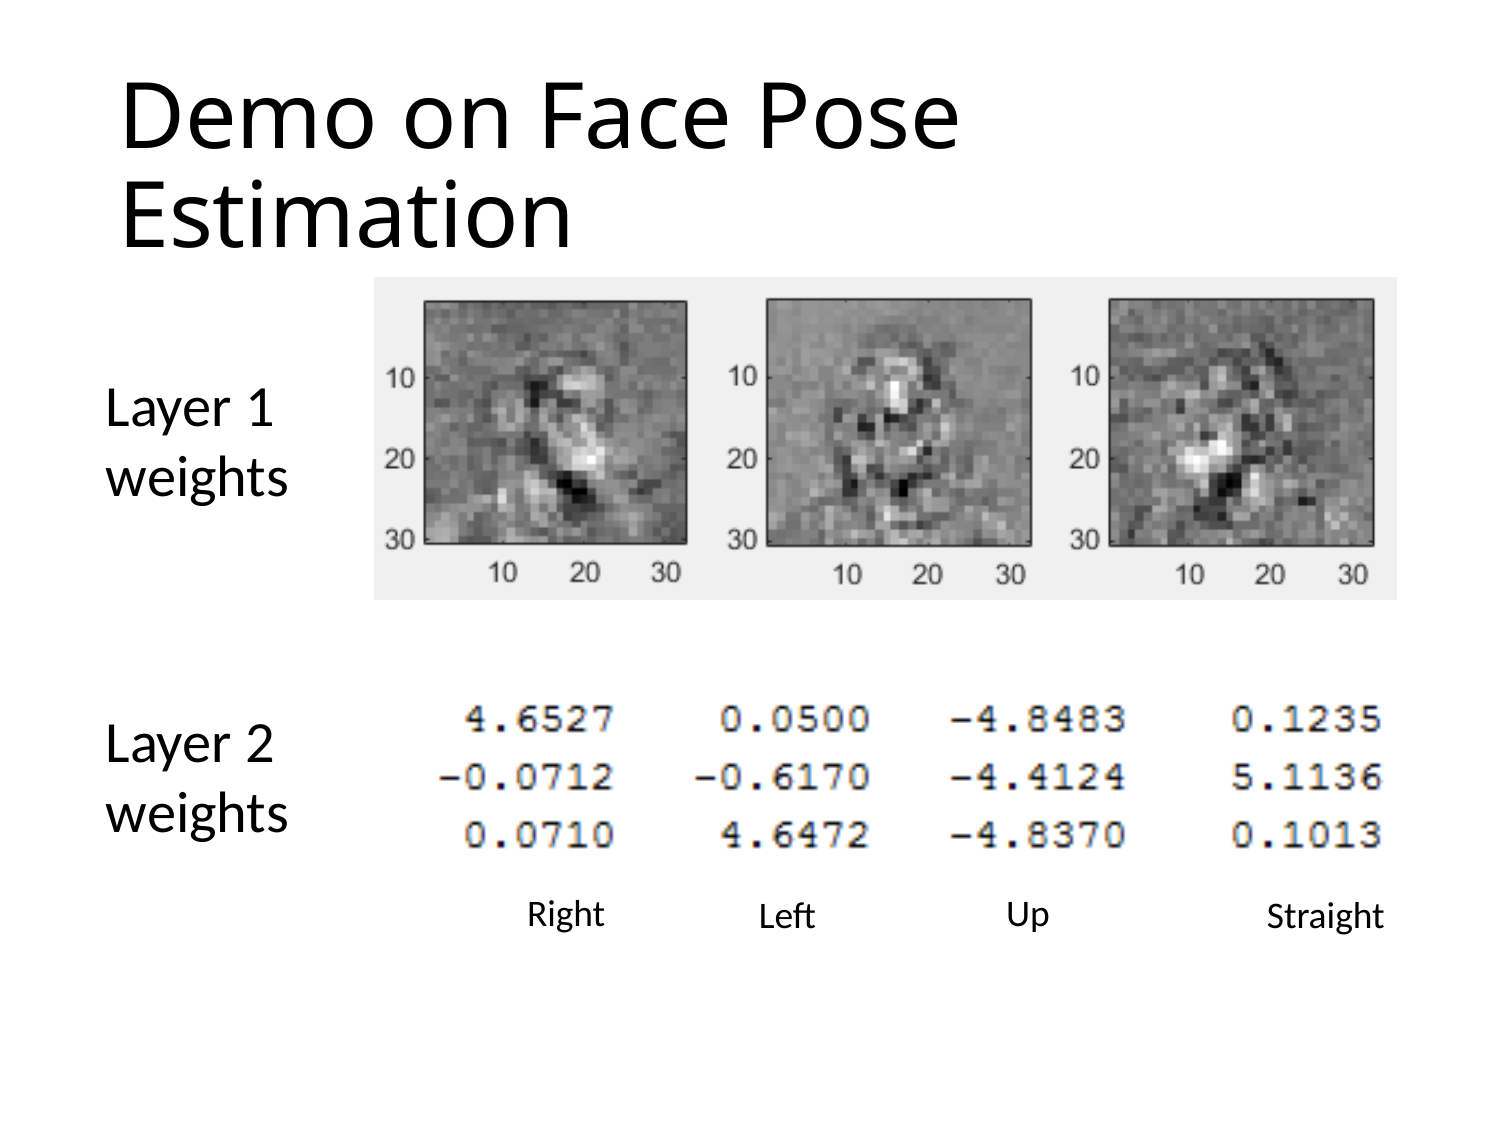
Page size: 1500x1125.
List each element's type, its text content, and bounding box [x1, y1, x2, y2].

text_box Left [744, 884, 831, 943]
text_box Layer 2 weights [91, 696, 375, 852]
title Demo on Face Pose Estimation [103, 59, 1397, 278]
picture [374, 277, 1397, 600]
text_box Up [991, 884, 1066, 942]
text_box Layer 1 weights [91, 360, 374, 516]
text_box Right [512, 884, 621, 942]
picture [438, 665, 1397, 884]
text_box Straight [1252, 883, 1400, 943]
